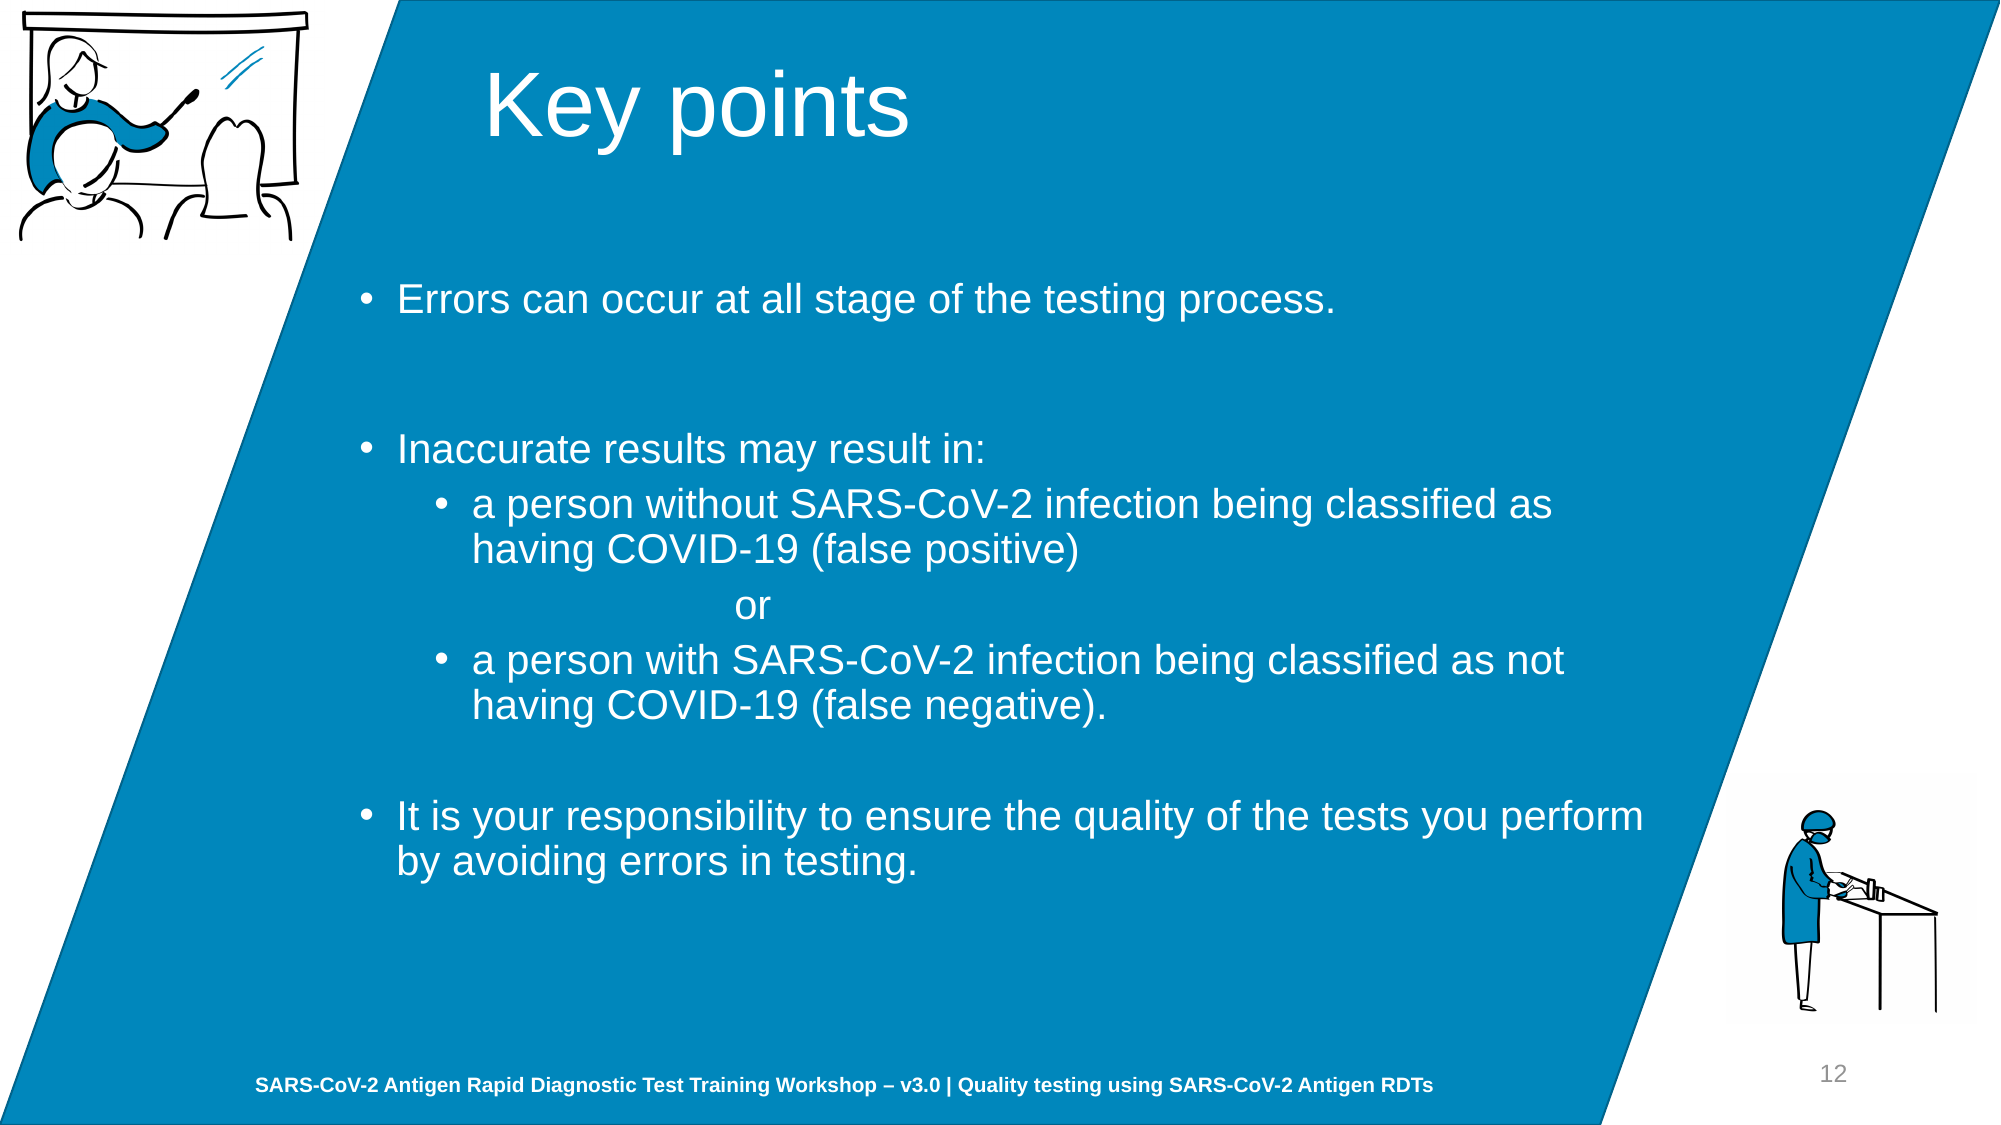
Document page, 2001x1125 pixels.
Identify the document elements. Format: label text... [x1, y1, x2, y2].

picture [0, 0, 325, 255]
footer SARS-CoV-2 Antigen Rapid Diagnostic Test Training Workshop – v3.0 | Quality testing using SARS-CoV-2 Antigen RDTs [137, 1042, 1558, 1125]
picture [1726, 773, 1977, 1024]
text_box [0, 0, 2000, 1125]
text_box Key points [468, 49, 1236, 205]
slide_number 12 [1610, 1042, 1863, 1103]
text_box Errors can occur at all stage of the testing process. Inaccurate results may result in: a person without SARS-CoV-2 infection being classified as having COVID-19 (false positive) or a person with SARS-CoV-2 infection being classified as not having COVID-19 (false negative). It is your responsibility to ensure the quality of the tests you perform by avoiding errors in testing. [344, 270, 1663, 999]
